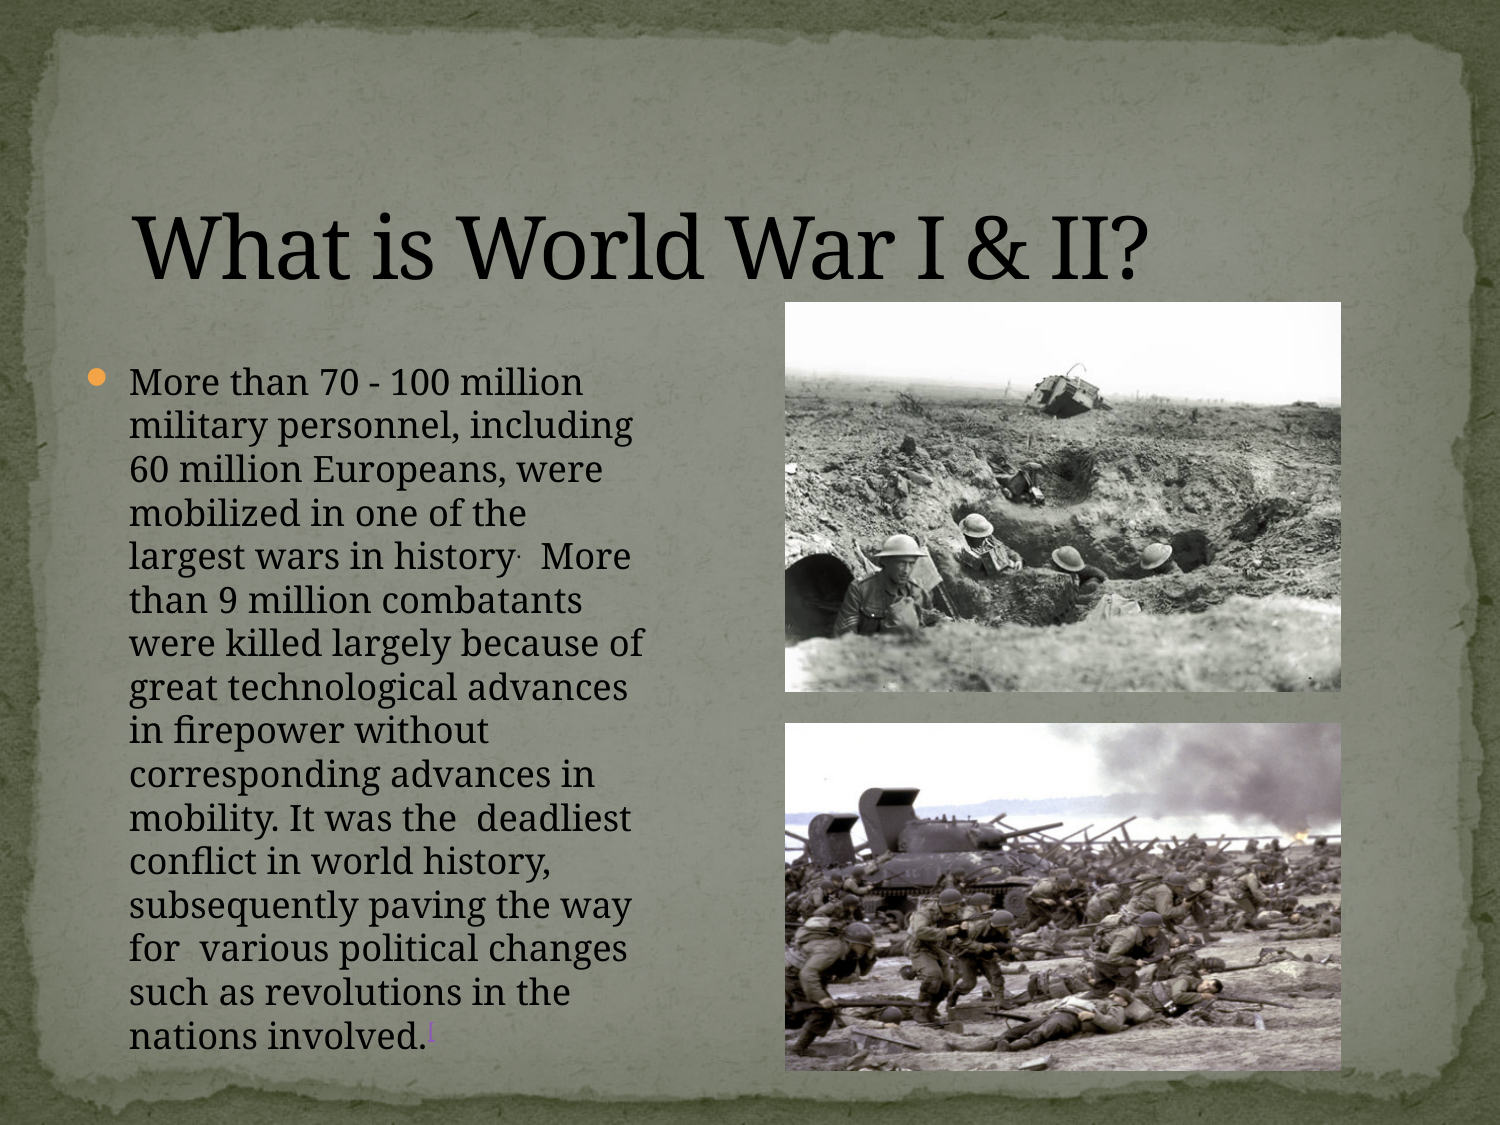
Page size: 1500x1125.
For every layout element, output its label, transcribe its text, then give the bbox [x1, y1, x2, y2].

list More than 70 - 100 million military personnel, including 60 million Europeans, were mobilized in one of the largest wars in history. More than 9 million combatants were killed largely because of great technological advances in firepower without corresponding advances in mobility. It was the deadliest conflict in world history, subsequently paving the way for various political changes such as revolutions in the nations involved.[ [70, 351, 668, 1072]
picture [785, 302, 1341, 692]
picture [785, 723, 1341, 1071]
title What is World War I & II? [117, 117, 1468, 305]
